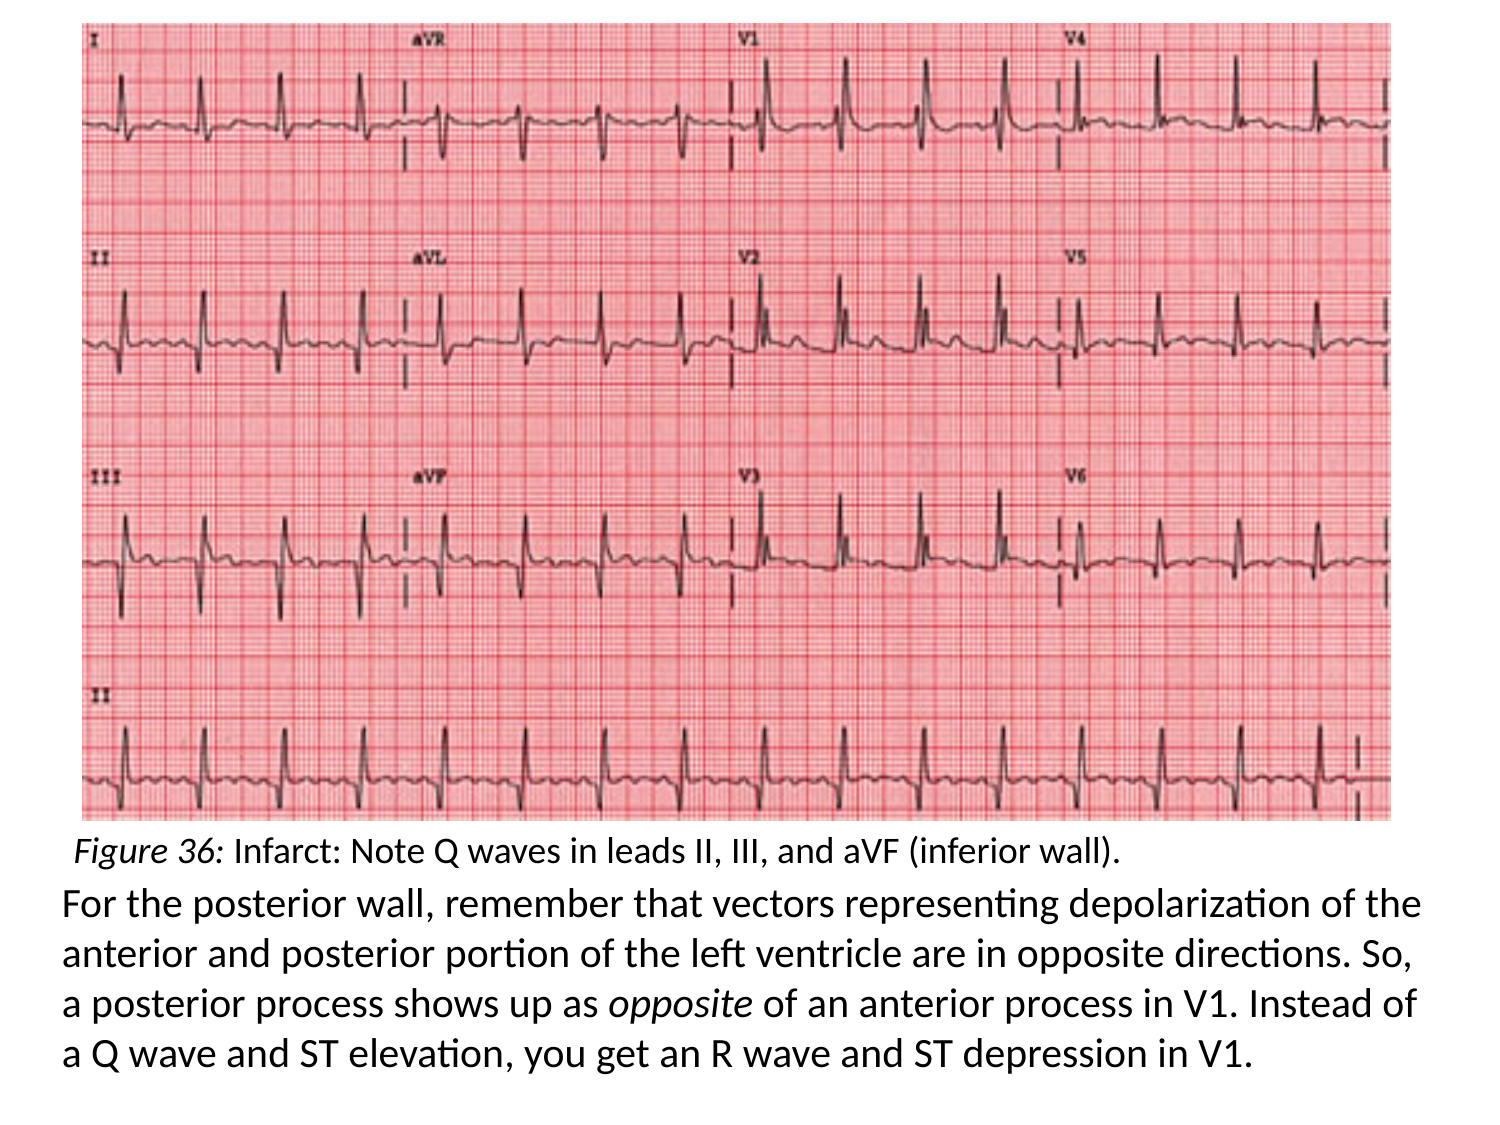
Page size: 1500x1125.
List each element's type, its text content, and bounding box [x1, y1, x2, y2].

picture [81, 23, 1391, 821]
text_box Figure 36: Infarct: Note Q waves in leads II, III, and aVF (inferior wall). [58, 773, 1442, 868]
text_box For the posterior wall, remember that vectors representing depolarization of the anterior and posterior portion of the left ventricle are in opposite directions. So, a posterior process shows up as opposite of an anterior process in V1. Instead of a Q wave and ST elevation, you get an R wave and ST depression in V1. [46, 868, 1442, 1084]
